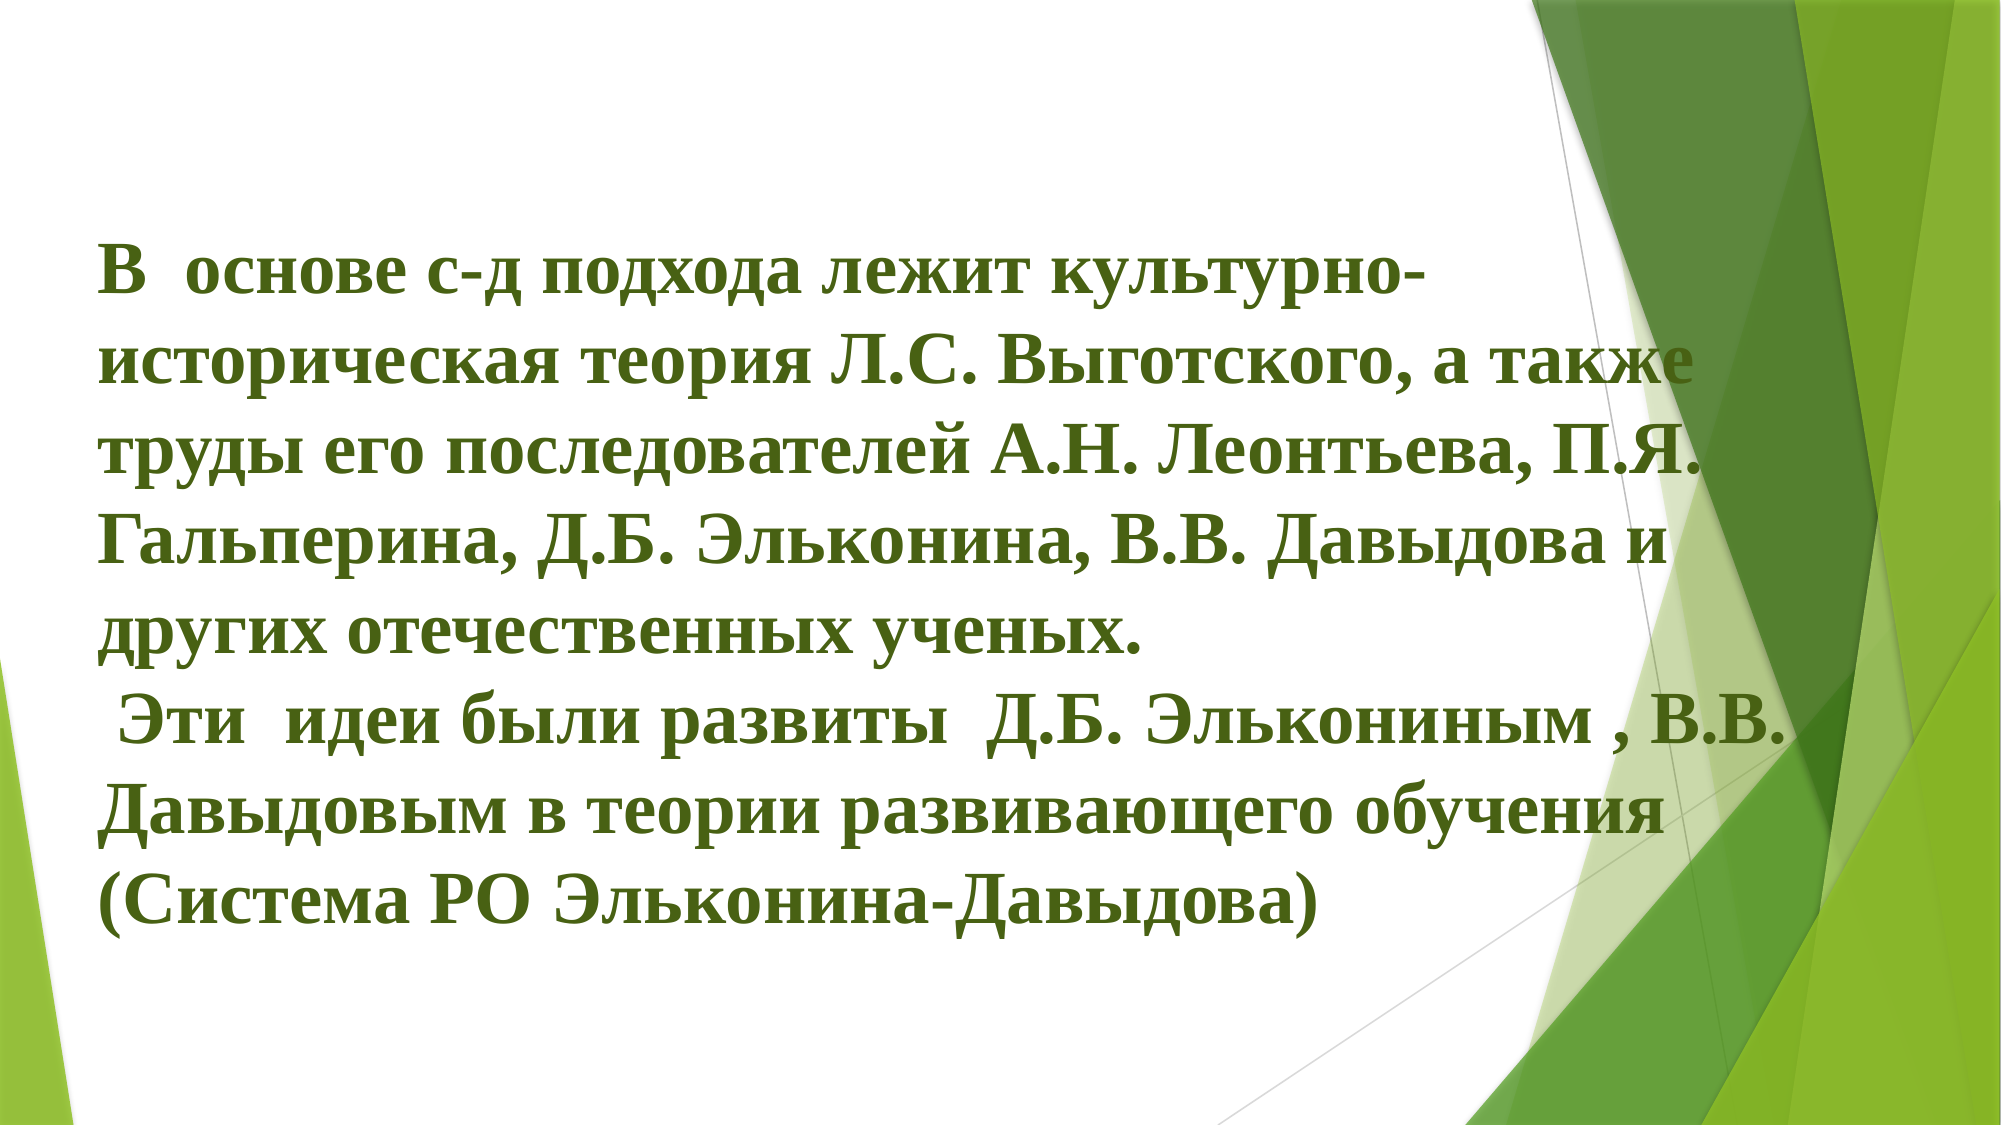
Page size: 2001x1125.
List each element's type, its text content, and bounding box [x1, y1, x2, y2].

title В основе с-д подхода лежит культурно-историческая теория Л.С. Выготского, а также труды его последователей А.Н. Леонтьева, П.Я. Гальперина, Д.Б. Эльконина, В.В. Давыдова и других отечественных ученых. Эти идеи были развиты Д.Б. Элькониным , В.В. Давыдовым в теории развивающего обучения (Система РО Эльконина-Давыдова) [82, 94, 1808, 1046]
